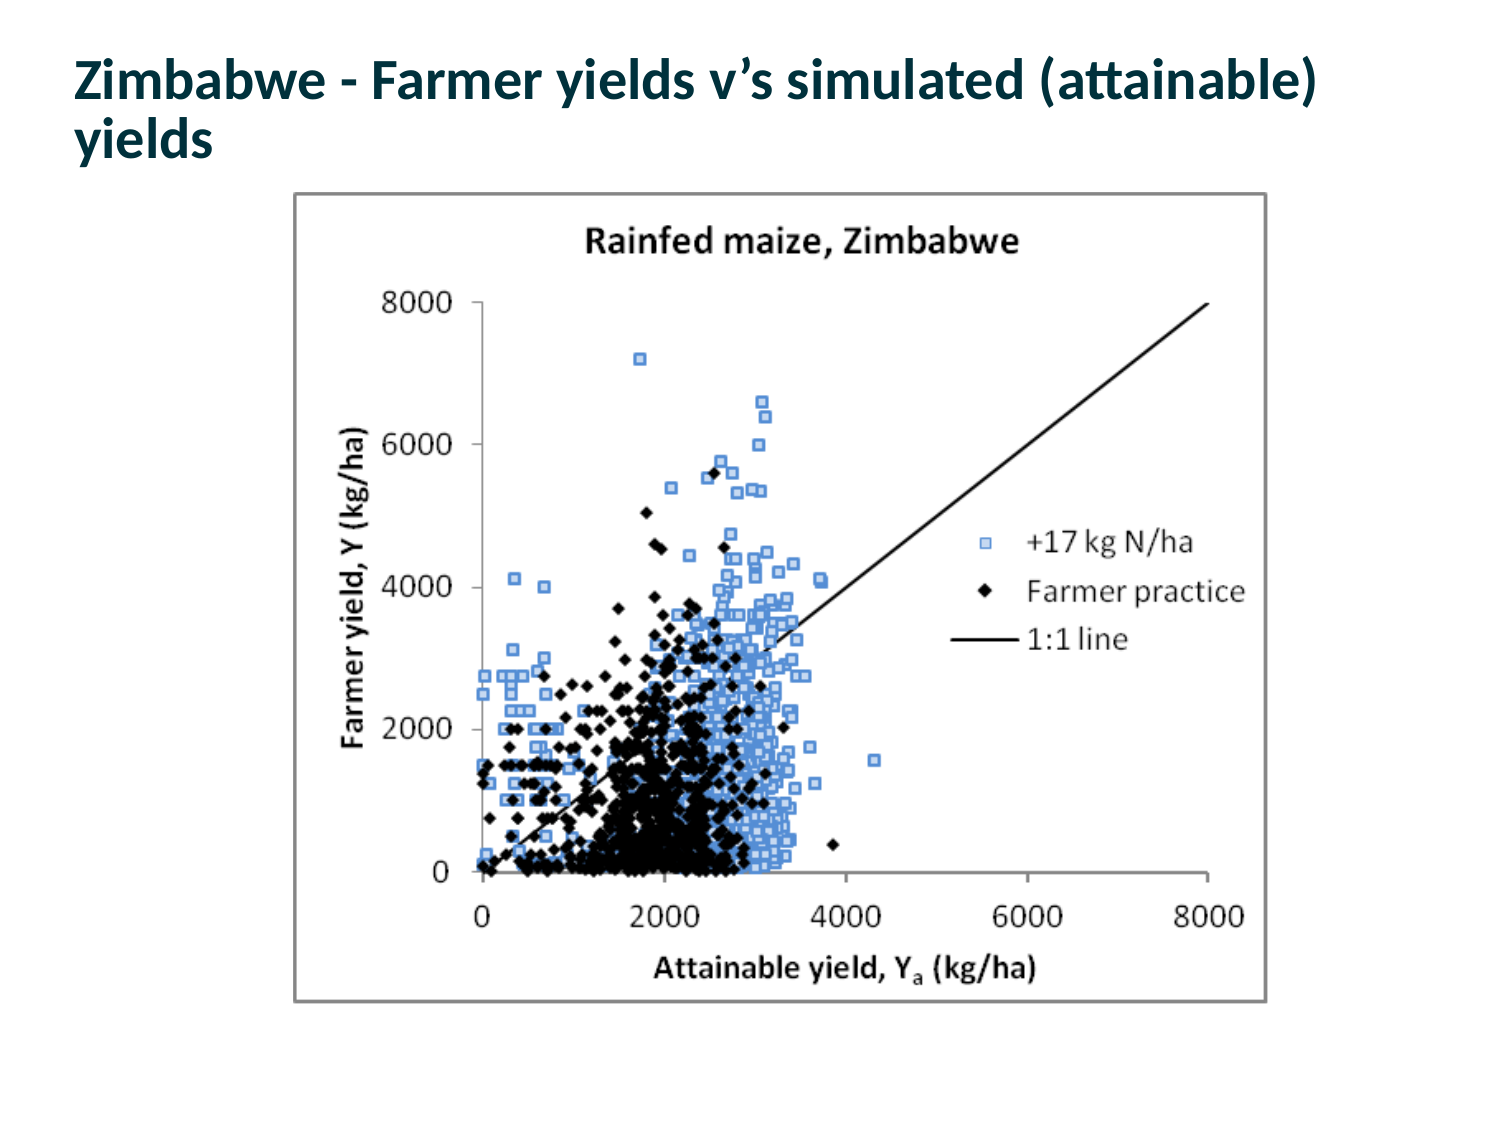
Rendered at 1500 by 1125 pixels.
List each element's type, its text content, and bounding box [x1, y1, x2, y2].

picture [291, 191, 1269, 1006]
list Zimbabwe - Farmer yields v’s simulated (attainable) yields [59, 44, 1473, 192]
